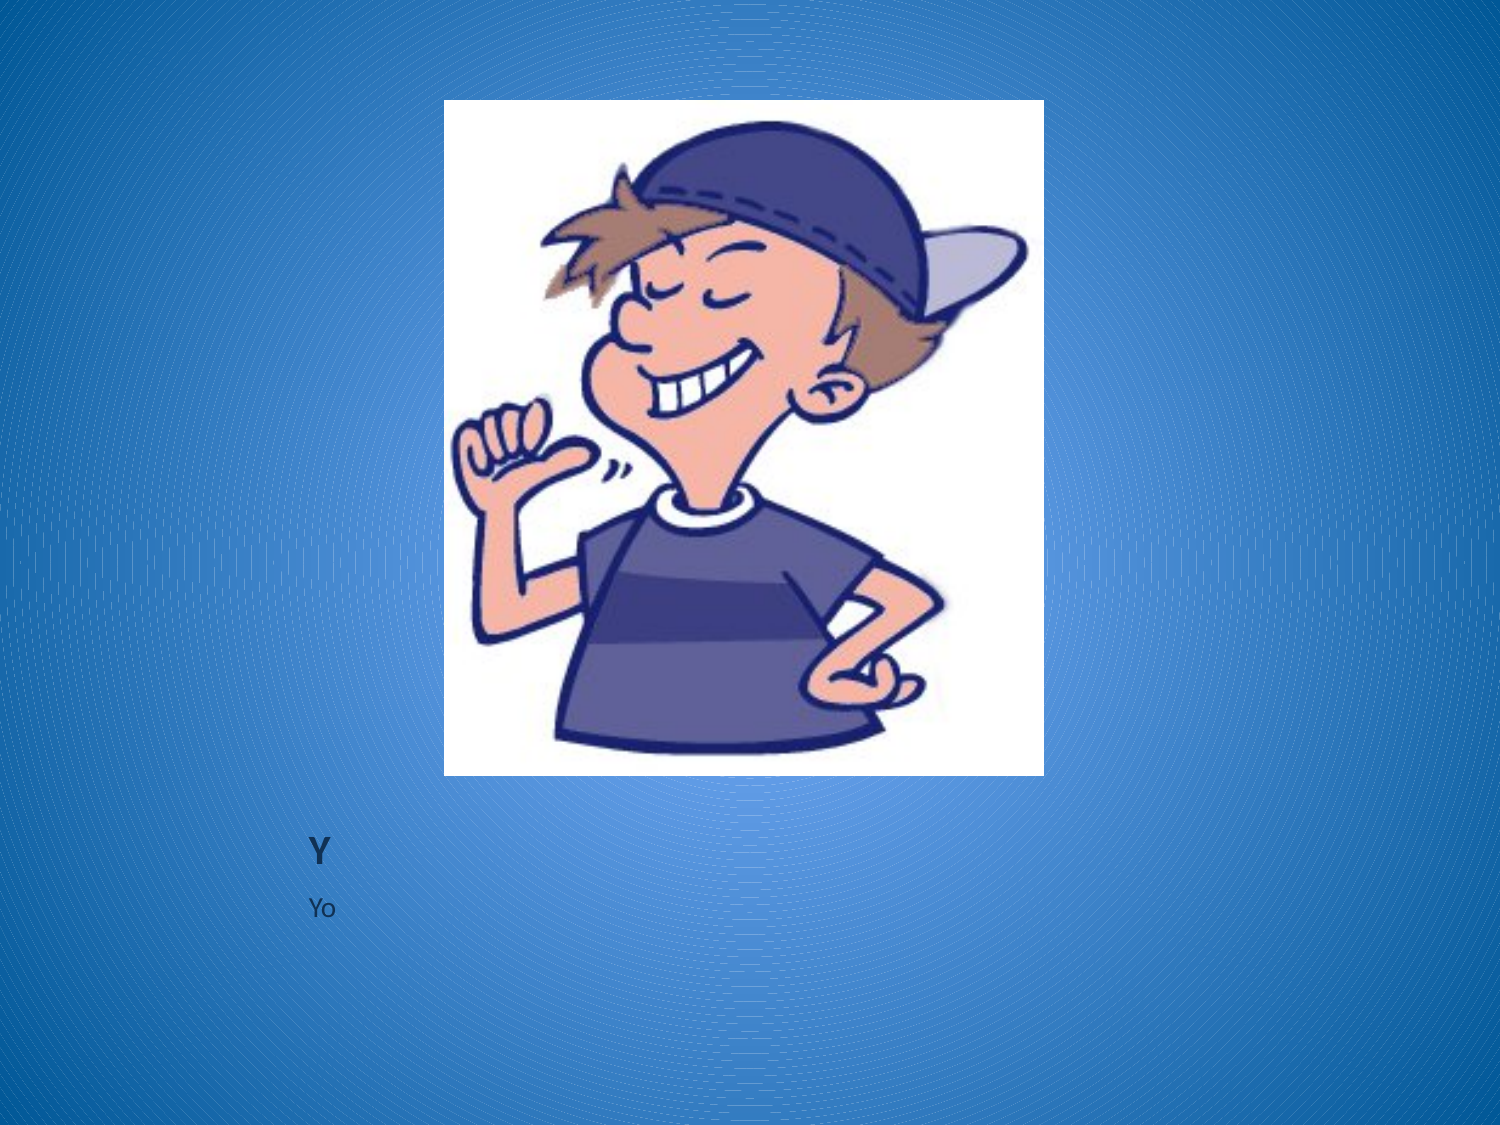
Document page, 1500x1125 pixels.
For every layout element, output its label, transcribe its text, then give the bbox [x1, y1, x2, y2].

list Yo [294, 880, 1194, 1013]
title Y [294, 787, 1194, 880]
picture [293, 100, 1195, 776]
